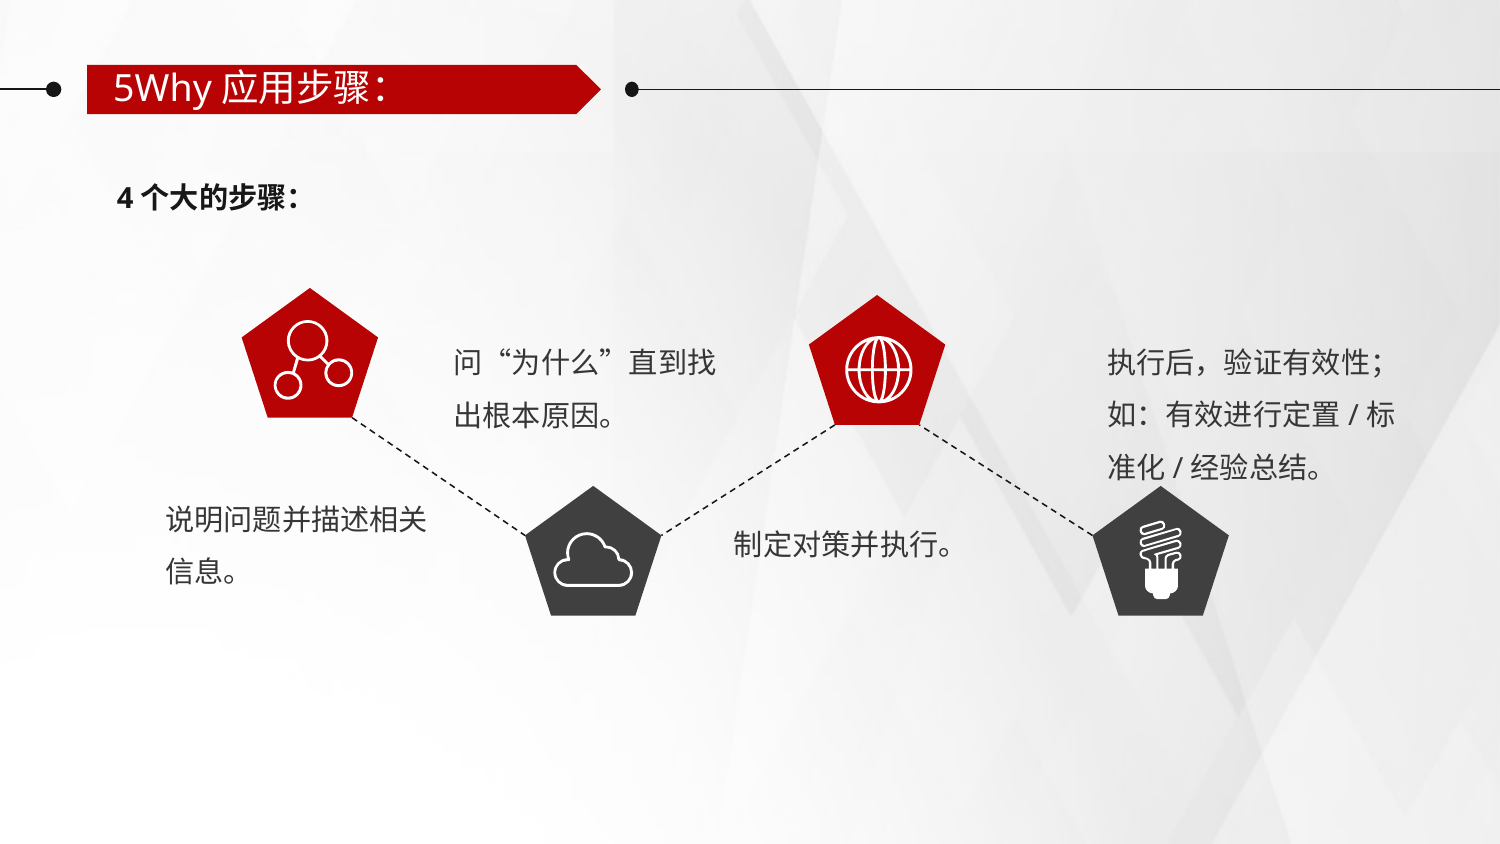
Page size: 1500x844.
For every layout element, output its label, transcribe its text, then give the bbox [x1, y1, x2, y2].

text_box 说明问题并描述相关信息。 [150, 476, 470, 597]
text_box 5Why应用步骤： [98, 56, 614, 117]
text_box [241, 287, 379, 418]
text_box 制定对策并执行。 [719, 501, 1039, 569]
text_box [85, 62, 98, 117]
text_box 4个大的步骤： [102, 154, 1459, 222]
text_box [808, 294, 946, 426]
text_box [524, 485, 662, 616]
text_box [918, 424, 1093, 536]
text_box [661, 424, 836, 536]
text_box 问“为什么”直到找出根本原因。 [438, 320, 758, 440]
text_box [626, 83, 1500, 96]
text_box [1092, 485, 1230, 616]
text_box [351, 417, 526, 536]
text_box 执行后，验证有效性；如：有效进行定置/标准化/经验总结。 [1092, 319, 1412, 492]
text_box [23, 59, 36, 120]
